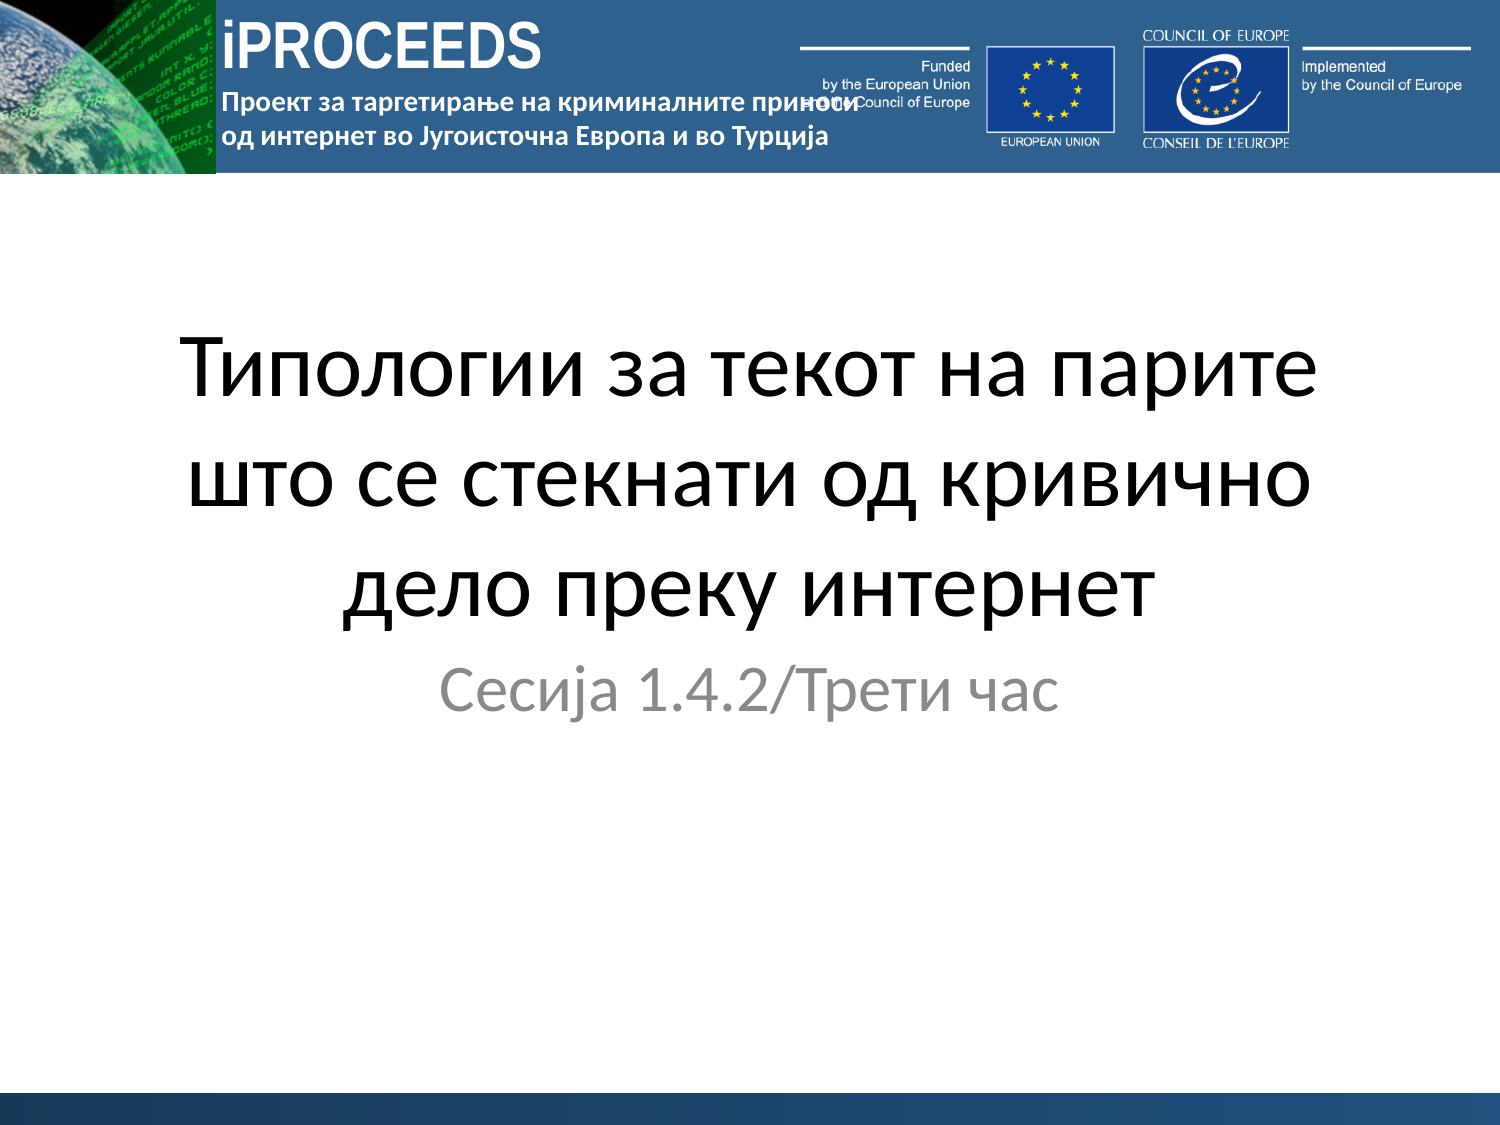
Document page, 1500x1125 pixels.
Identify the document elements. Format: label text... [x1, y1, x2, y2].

subtitle Сесија 1.4.2/Трети час [225, 637, 1275, 925]
text_box [0, 1092, 1500, 1125]
text_box [904, 0, 1500, 175]
text_box iPROCEEDS Проект за таргетирање на криминалните приноси од интернет во Југоисточна Европа и во Турција [206, 0, 904, 199]
picture [799, 30, 1471, 148]
title Типологии за текот на парите што се стекнати од кривично дело преку интернет [112, 349, 1388, 591]
picture [0, 0, 216, 174]
